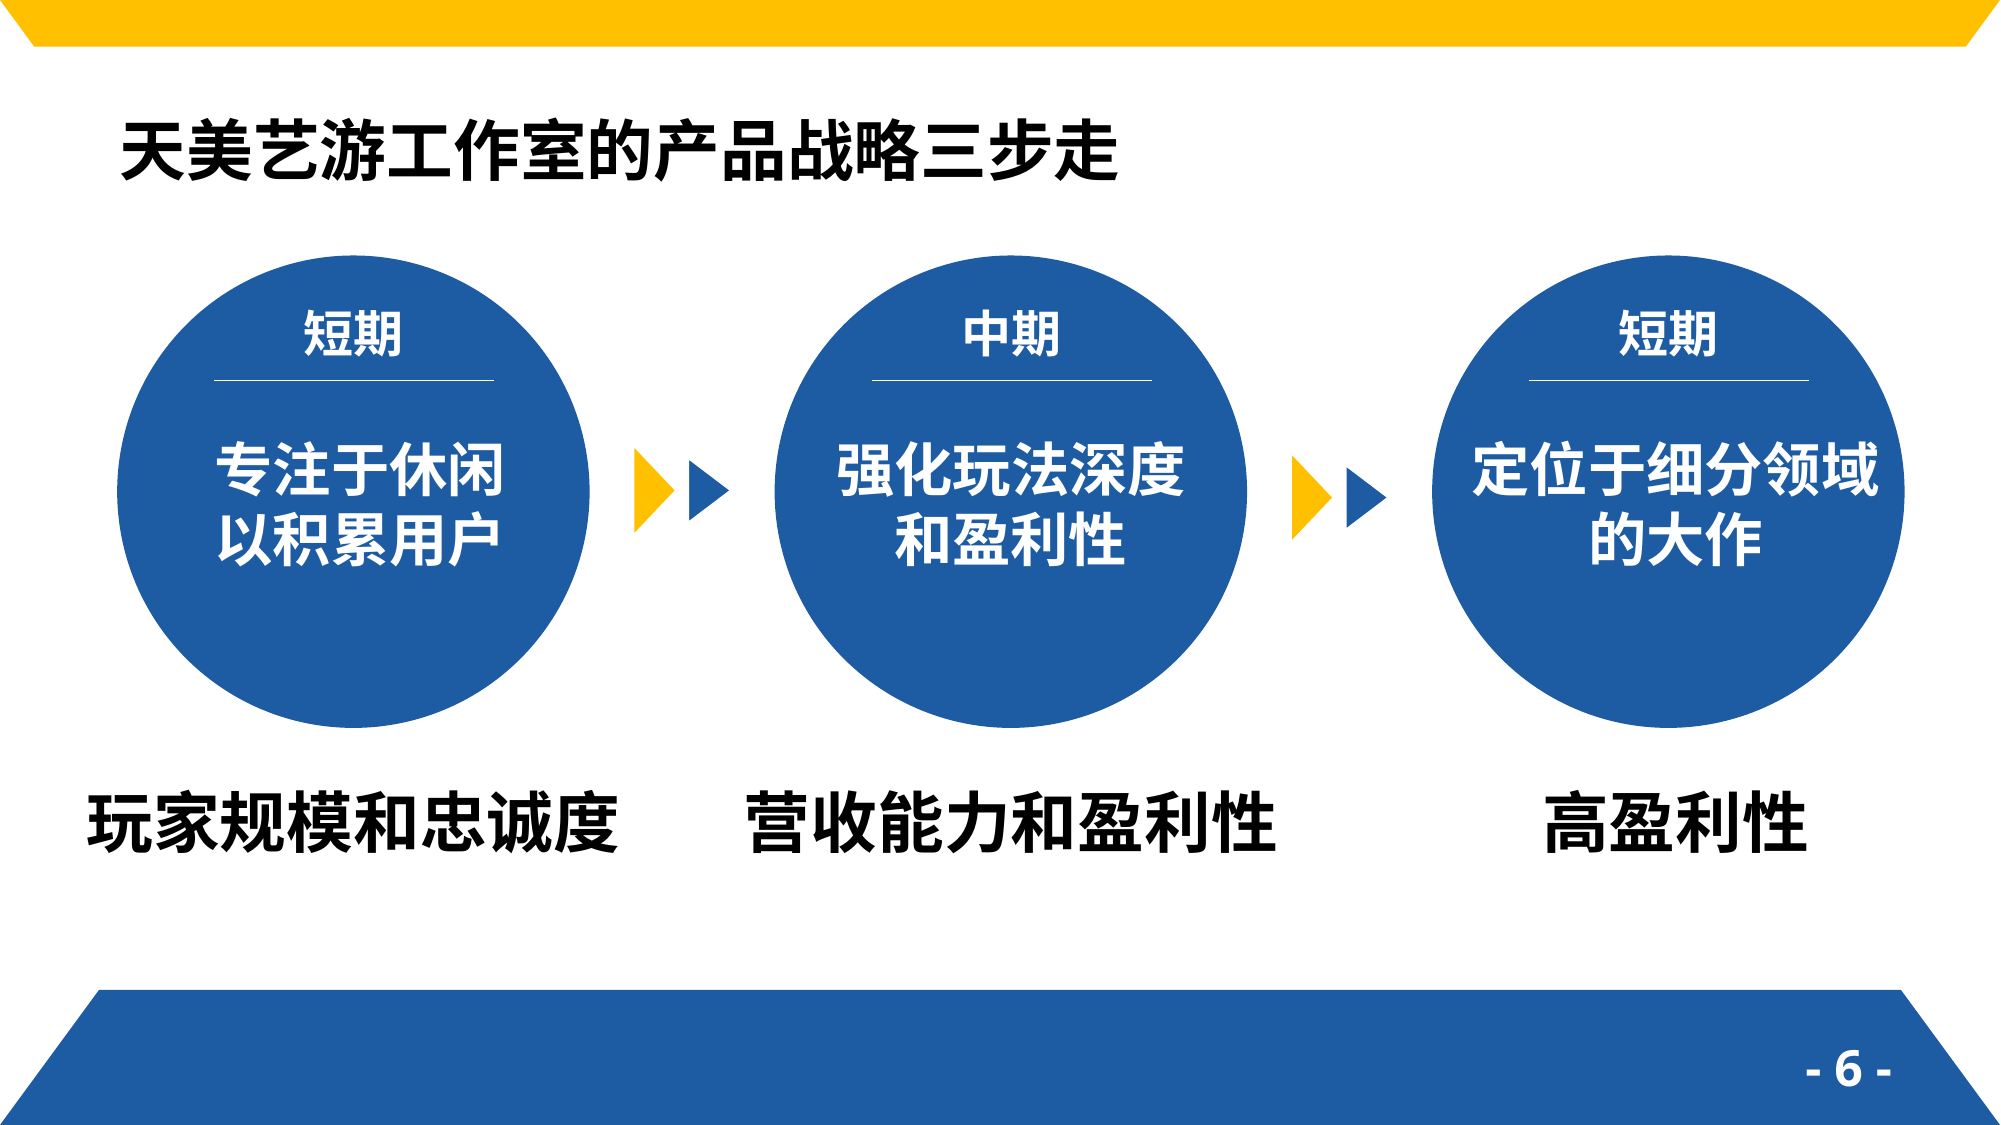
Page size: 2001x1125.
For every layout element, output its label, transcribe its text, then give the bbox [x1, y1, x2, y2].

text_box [117, 255, 590, 728]
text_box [1432, 255, 1905, 728]
text_box [0, 0, 2000, 48]
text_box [633, 445, 731, 536]
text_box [774, 255, 1248, 728]
text_box 玩家规模和忠诚度 [71, 773, 636, 868]
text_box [1290, 452, 1389, 543]
text_box [0, 988, 2000, 1125]
text_box 天美艺游工作室的产品战略三步走 [105, 101, 1137, 197]
text_box 高盈利性 [1527, 773, 1824, 868]
text_box 营收能力和盈利性 [728, 773, 1293, 868]
text_box - 6 - [1790, 1029, 1907, 1105]
